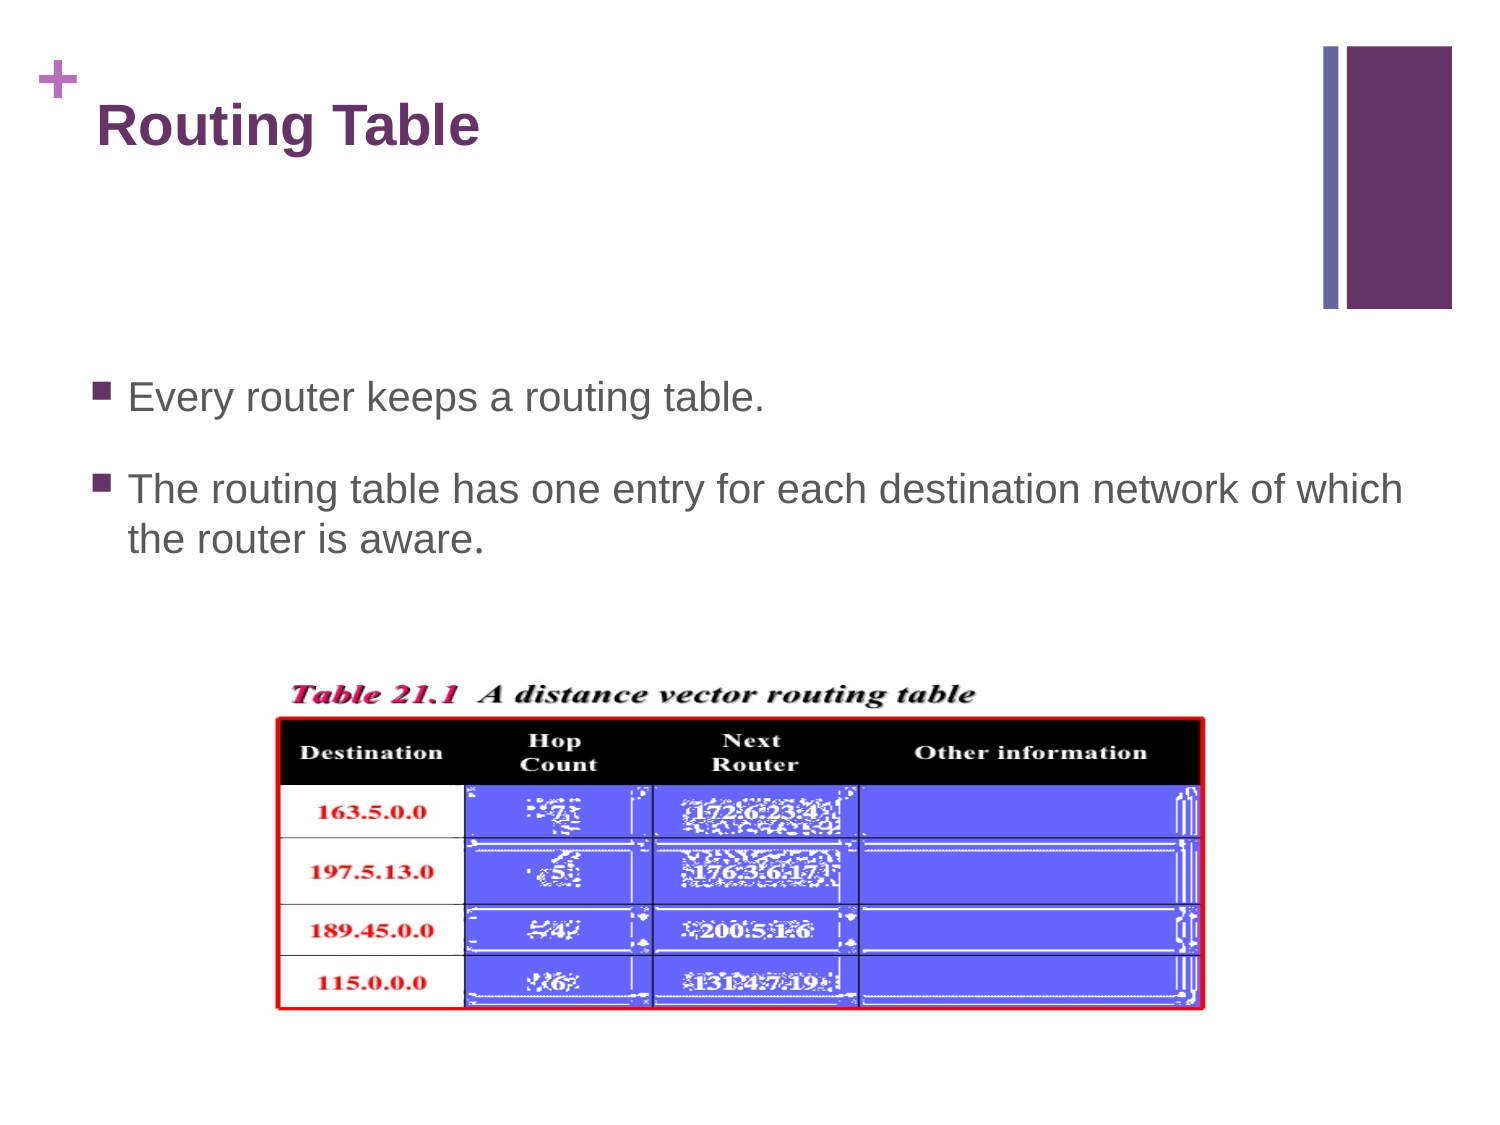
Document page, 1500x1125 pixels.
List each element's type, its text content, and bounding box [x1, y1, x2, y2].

list Every router keeps a routing table. The routing table has one entry for each destination network of which the router is aware. [75, 362, 1425, 1035]
title Routing Table [81, 79, 1322, 263]
picture [249, 649, 1265, 1049]
